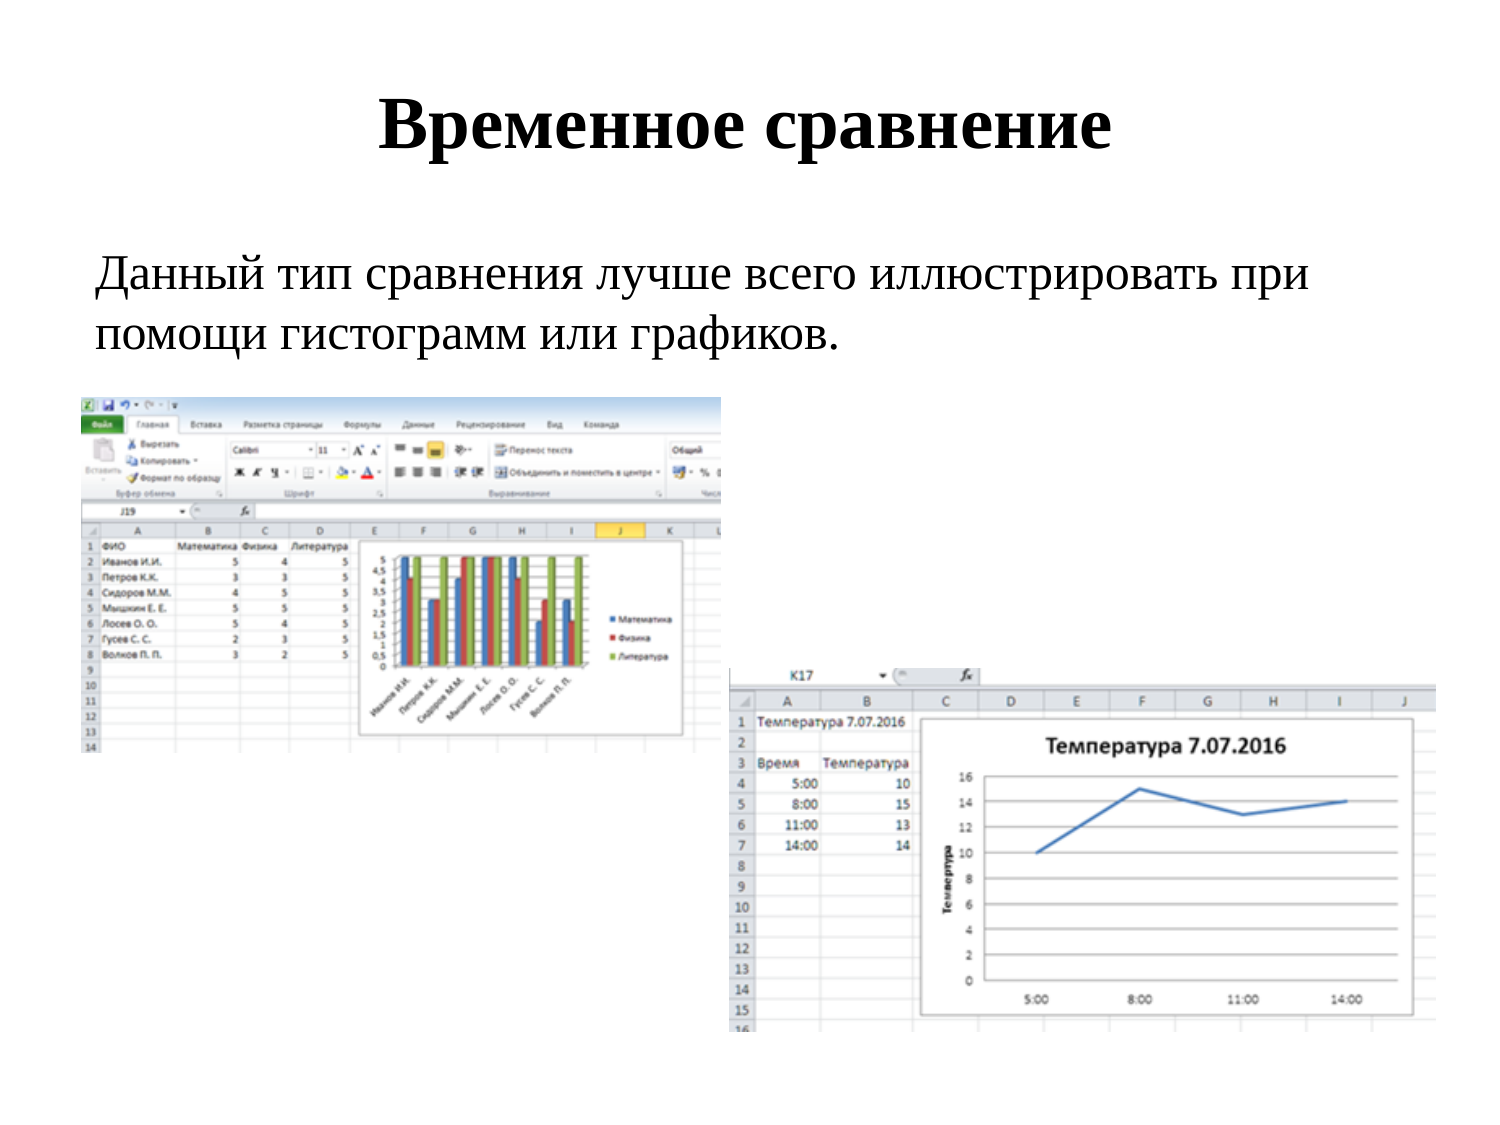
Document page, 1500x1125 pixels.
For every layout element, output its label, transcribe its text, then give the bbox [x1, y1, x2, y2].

picture [729, 668, 1436, 1033]
text_box Временное сравнение [364, 66, 1129, 172]
text_box Данный тип сравнения лучше всего иллюстрировать при помощи гистограмм или графиков. [80, 231, 1380, 367]
picture [81, 397, 722, 753]
